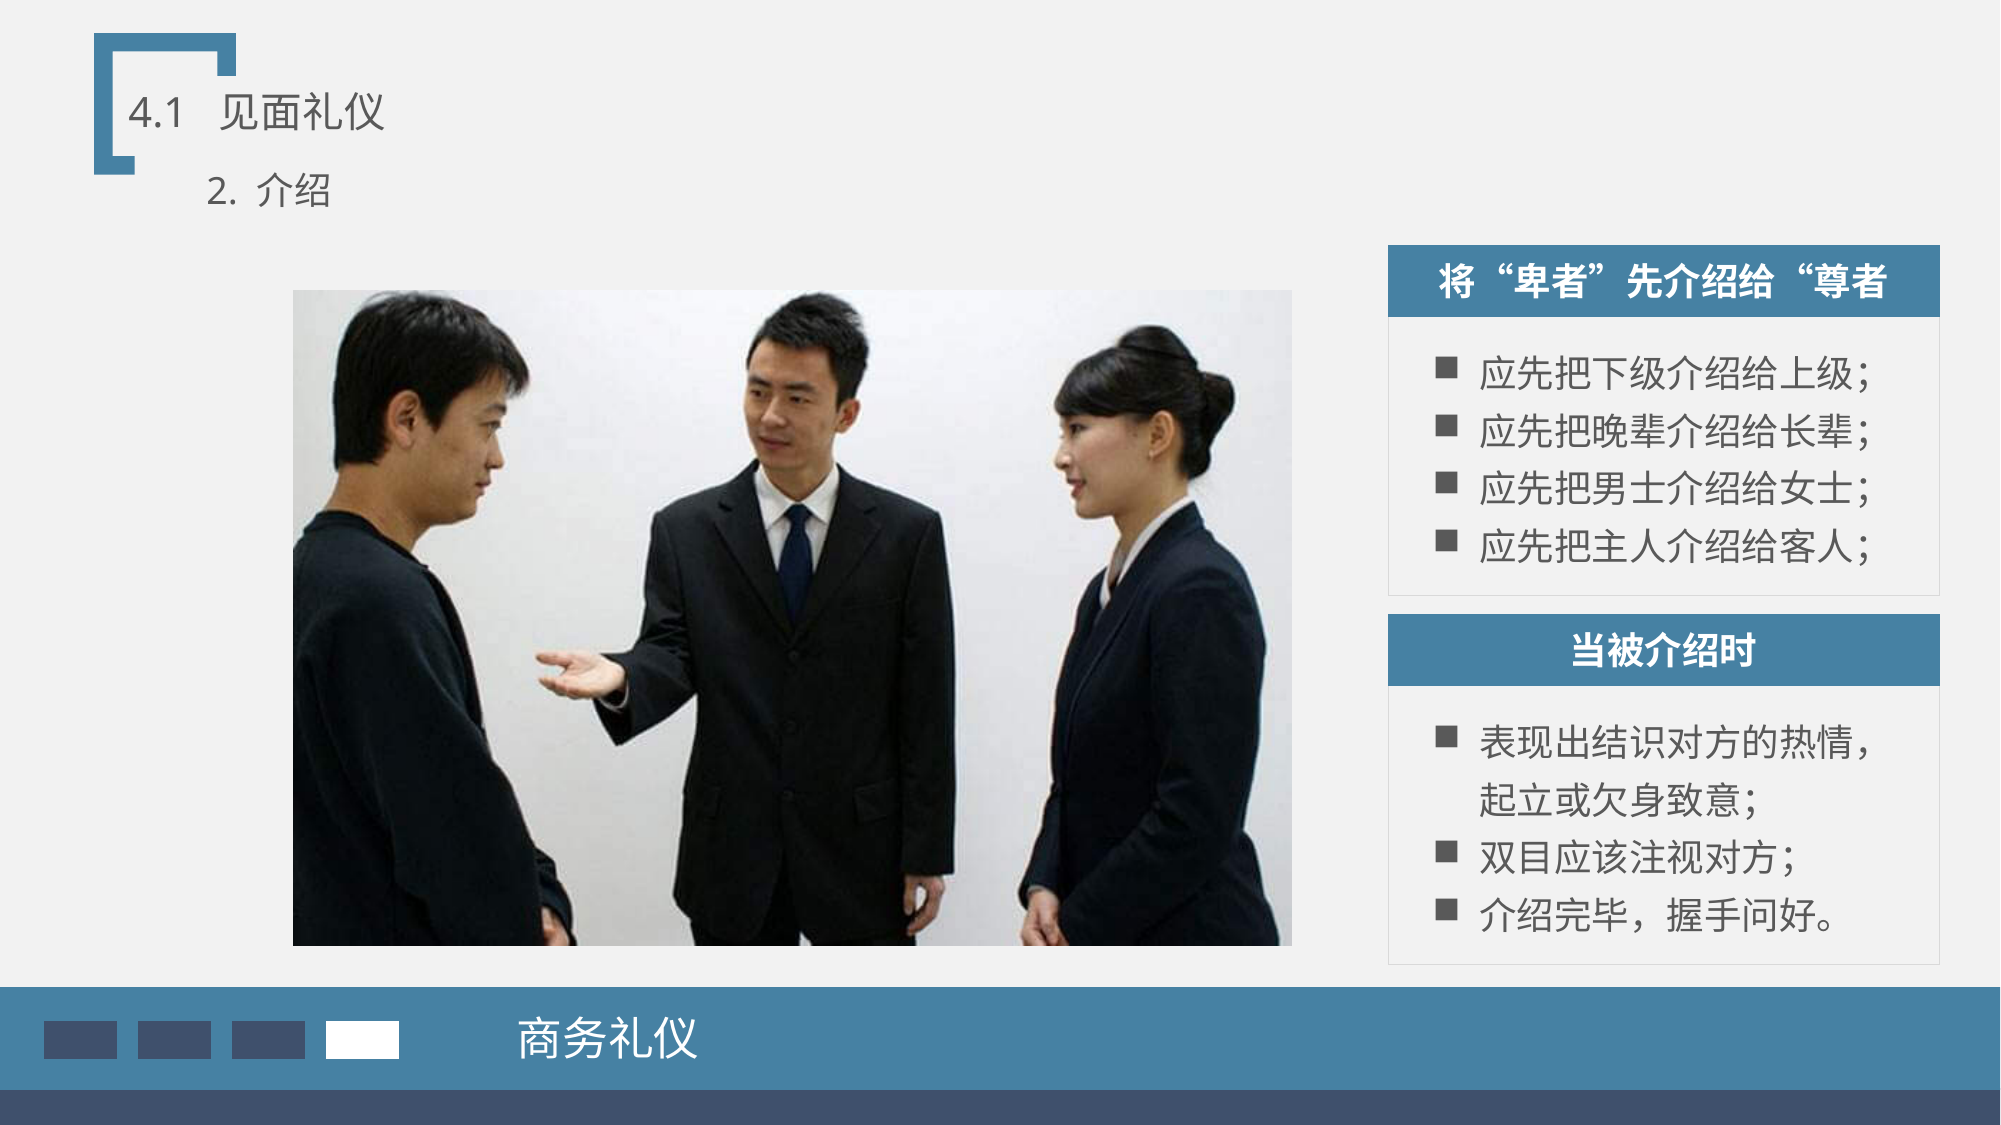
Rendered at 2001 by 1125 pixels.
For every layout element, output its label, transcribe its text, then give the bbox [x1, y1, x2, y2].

text_box 2. 介绍 [191, 159, 874, 220]
picture [293, 290, 1292, 946]
text_box 4.1 见面礼仪 [113, 78, 704, 144]
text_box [1388, 614, 1940, 965]
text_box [1388, 245, 1940, 596]
